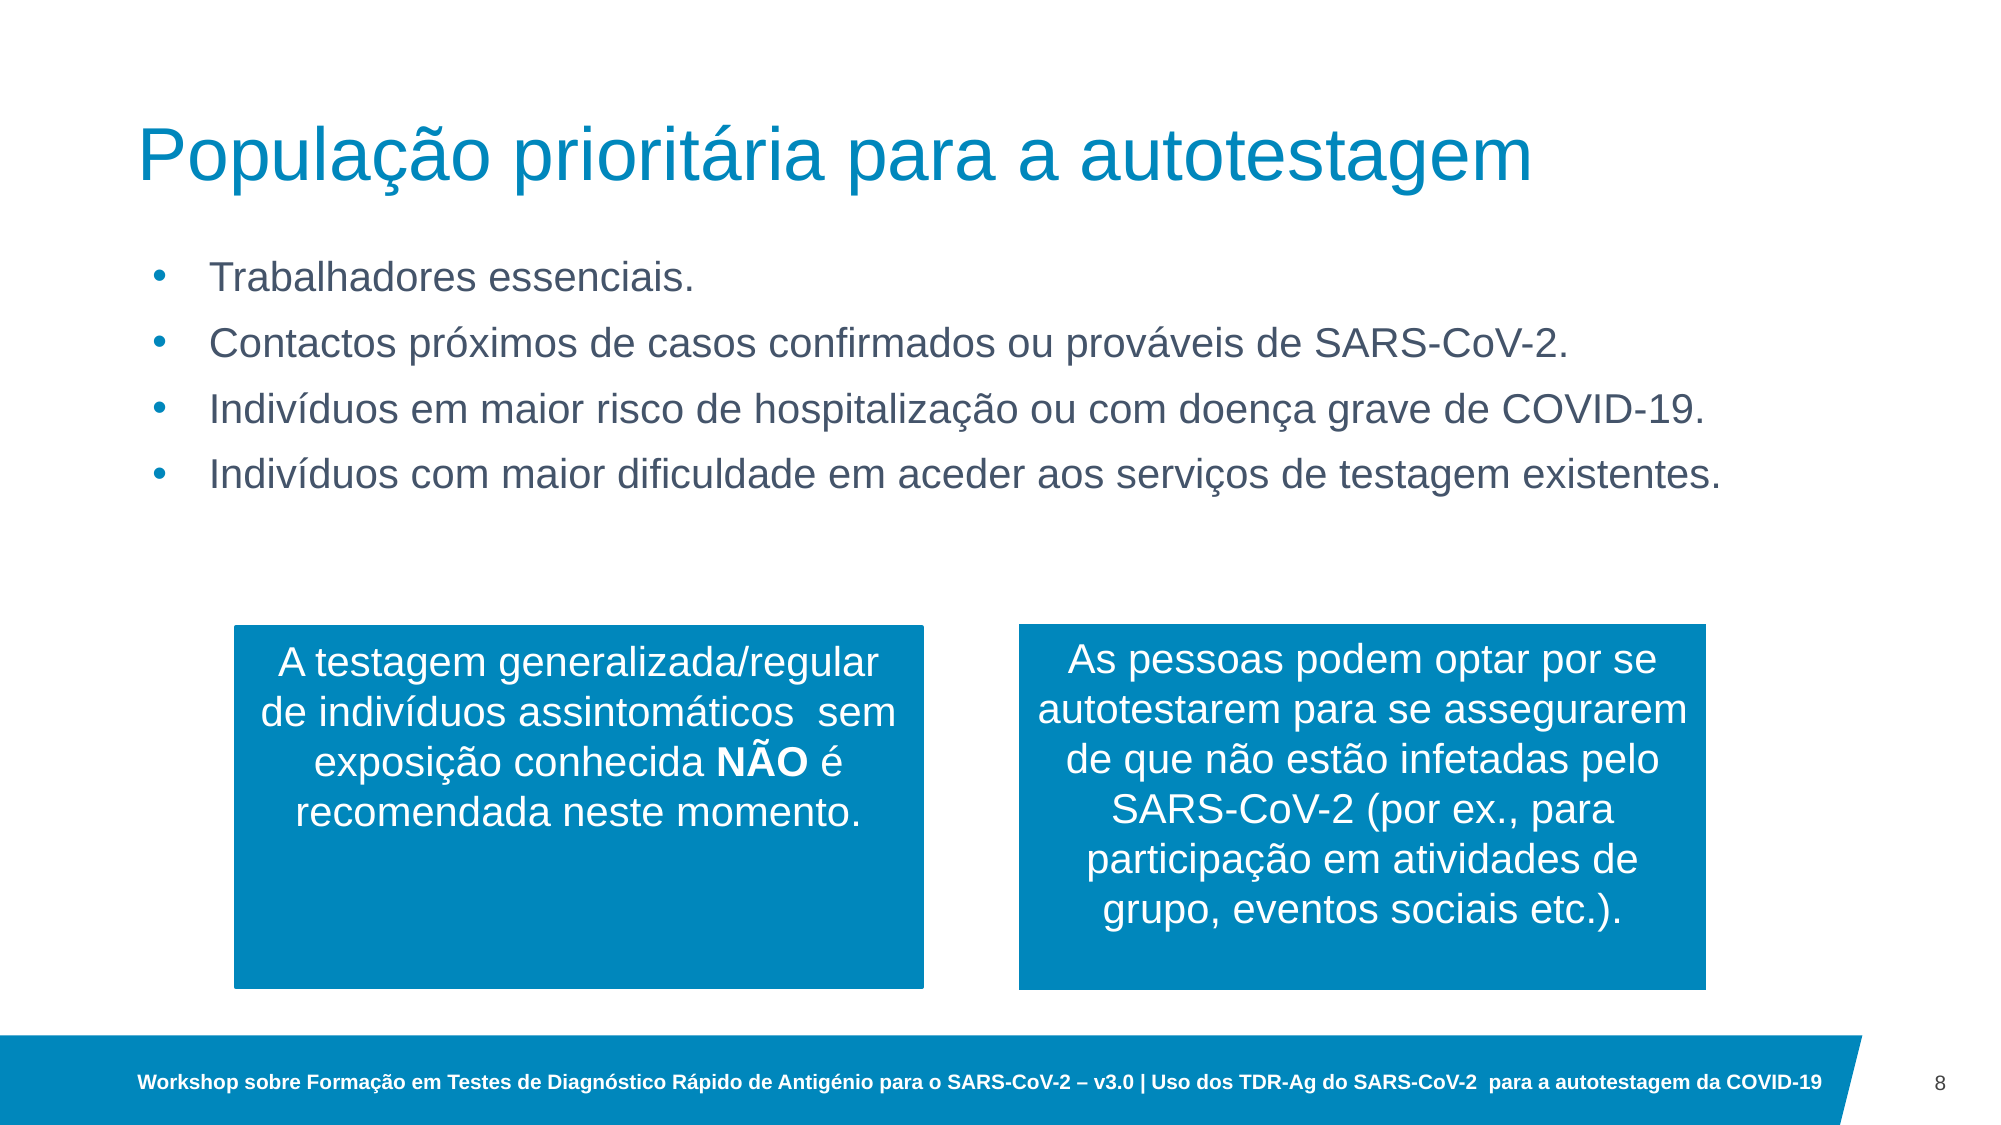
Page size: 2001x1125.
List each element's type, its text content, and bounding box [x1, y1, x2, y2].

text_box As pessoas podem optar por se autotestarem para se assegurarem de que não estão infetadas pelo SARS-CoV-2 (por ex., para participação em atividades de grupo, eventos sociais etc.). [1019, 624, 1706, 990]
text_box A testagem generalizada/regular de indivíduos assintomáticos sem exposição conhecida NÃO é recomendada neste momento. [234, 625, 924, 989]
list Trabalhadores essenciais. Contactos próximos de casos confirmados ou prováveis de SARS-CoV-2. Indivíduos em maior risco de hospitalização ou com doença grave de COVID-19. Indivíduos com maior dificuldade em aceder aos serviços de testagem existentes. [137, 248, 1863, 977]
slide_number 8 [1862, 1035, 1947, 1125]
title População prioritária para a autotestagem [137, 41, 1863, 197]
footer Workshop sobre Formação em Testes de Diagnóstico Rápido de Antigénio para o SARS-CoV-2 – v3.0 | Uso dos TDR-Ag do SARS-CoV-2 para a autotestagem da COVID-19 [137, 1039, 1834, 1122]
